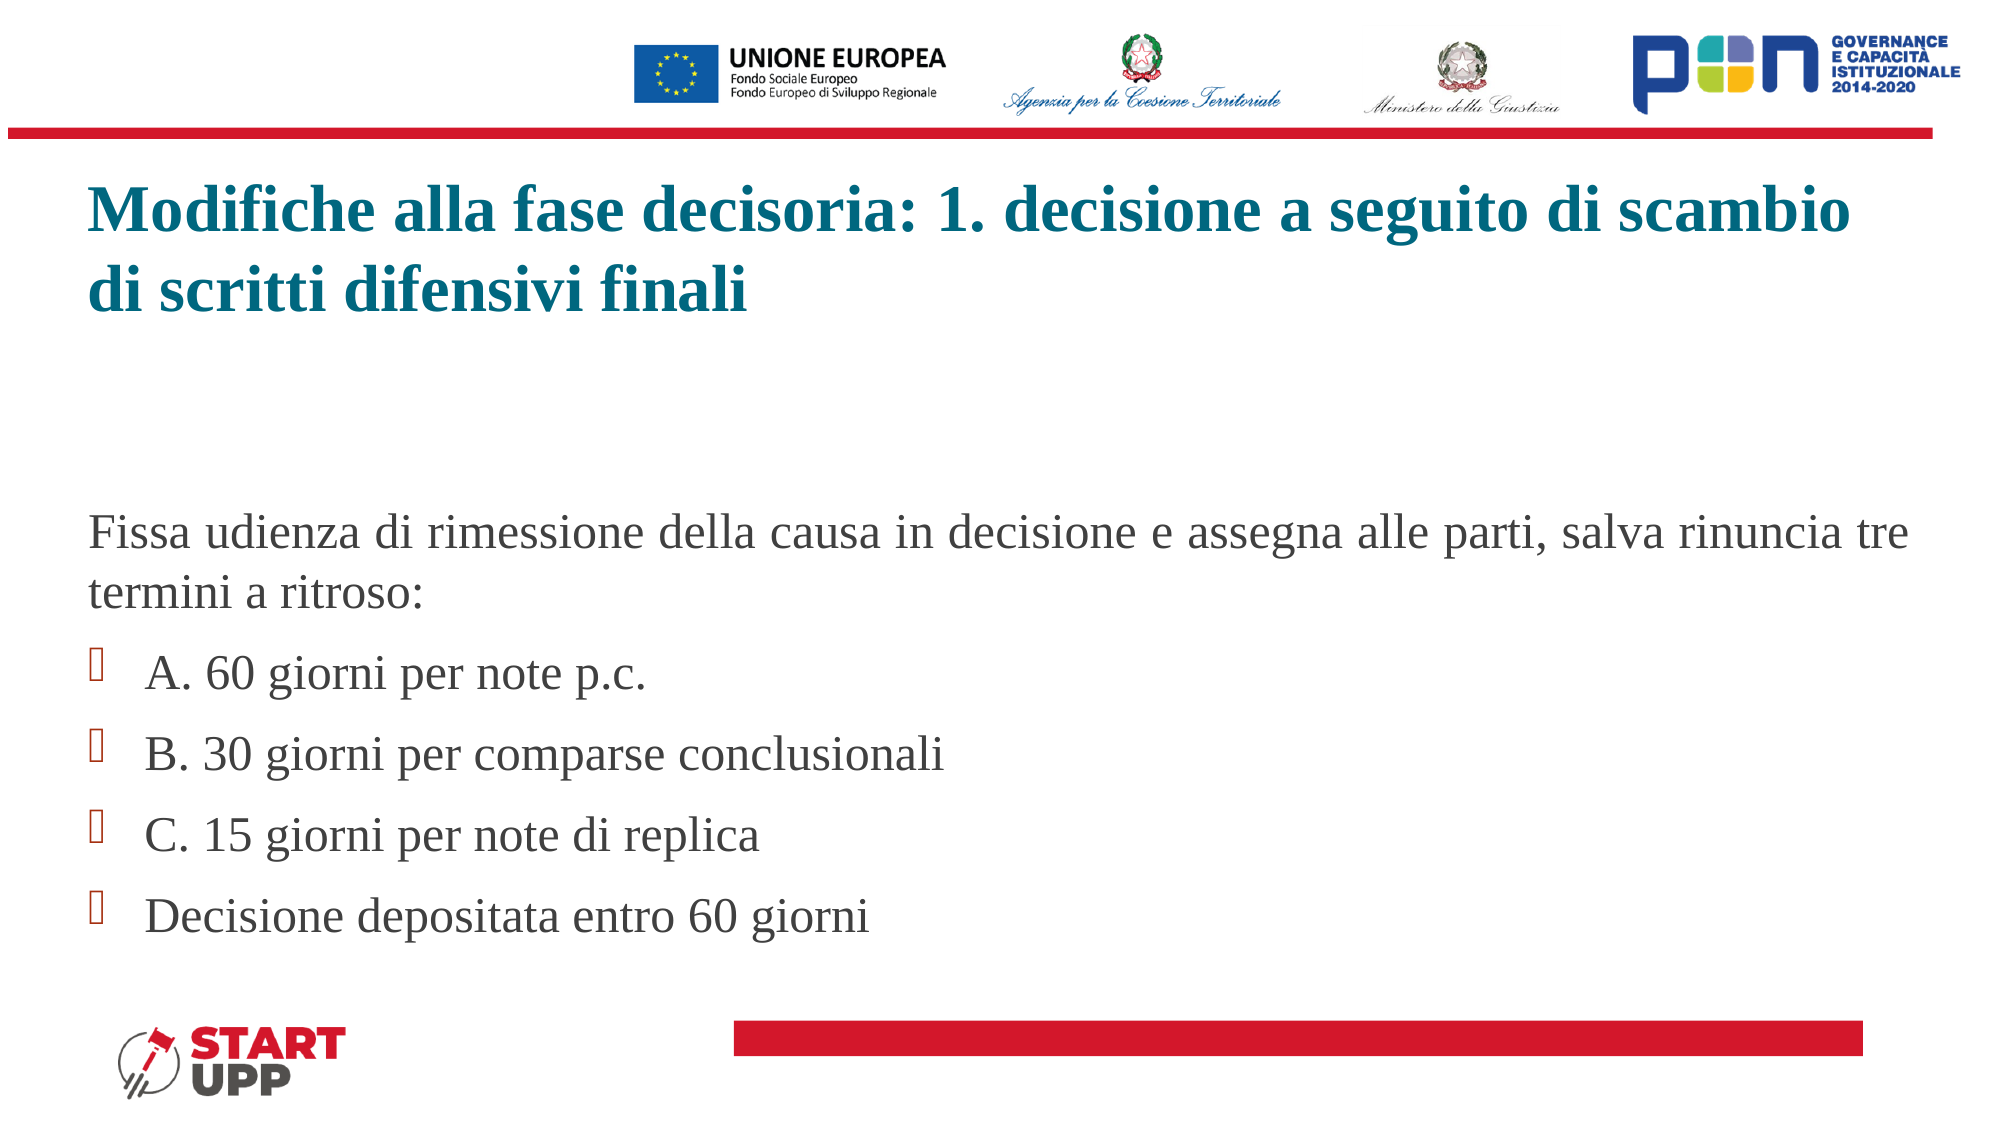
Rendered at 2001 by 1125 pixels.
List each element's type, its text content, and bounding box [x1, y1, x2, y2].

picture [612, 24, 1972, 119]
list Fissa udienza di rimessione della causa in decisione e assegna alle parti, salva rinuncia tre termini a ritroso: A. 60 giorni per note p.c. B. 30 giorni per comparse conclusionali C. 15 giorni per note di replica Decisione depositata entro 60 giorni [67, 398, 1933, 1000]
title Modifiche alla fase decisoria: 1. decisione a seguito di scambio di scritti difensivi finali [67, 144, 1932, 349]
picture [114, 1019, 351, 1103]
